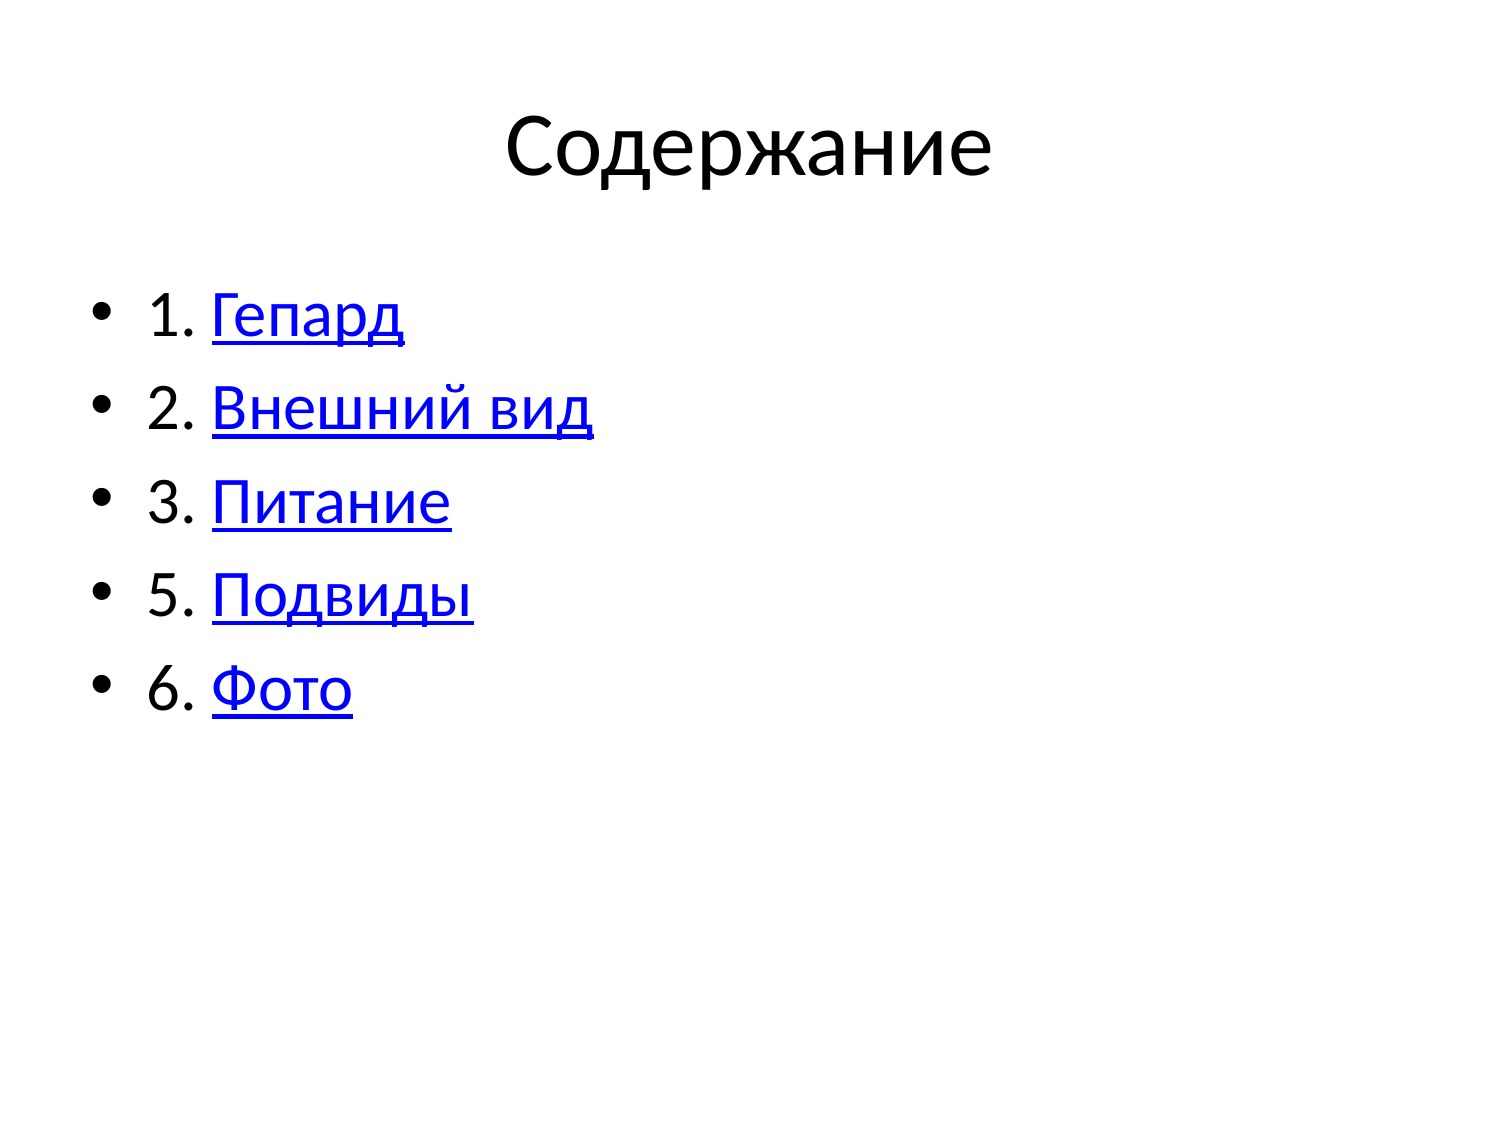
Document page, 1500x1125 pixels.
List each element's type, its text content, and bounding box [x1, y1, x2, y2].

title Содержание [75, 45, 1425, 233]
list 1. Гепард 2. Внешний вид 3. Питание 5. Подвиды 6. Фото [75, 262, 1425, 1005]
